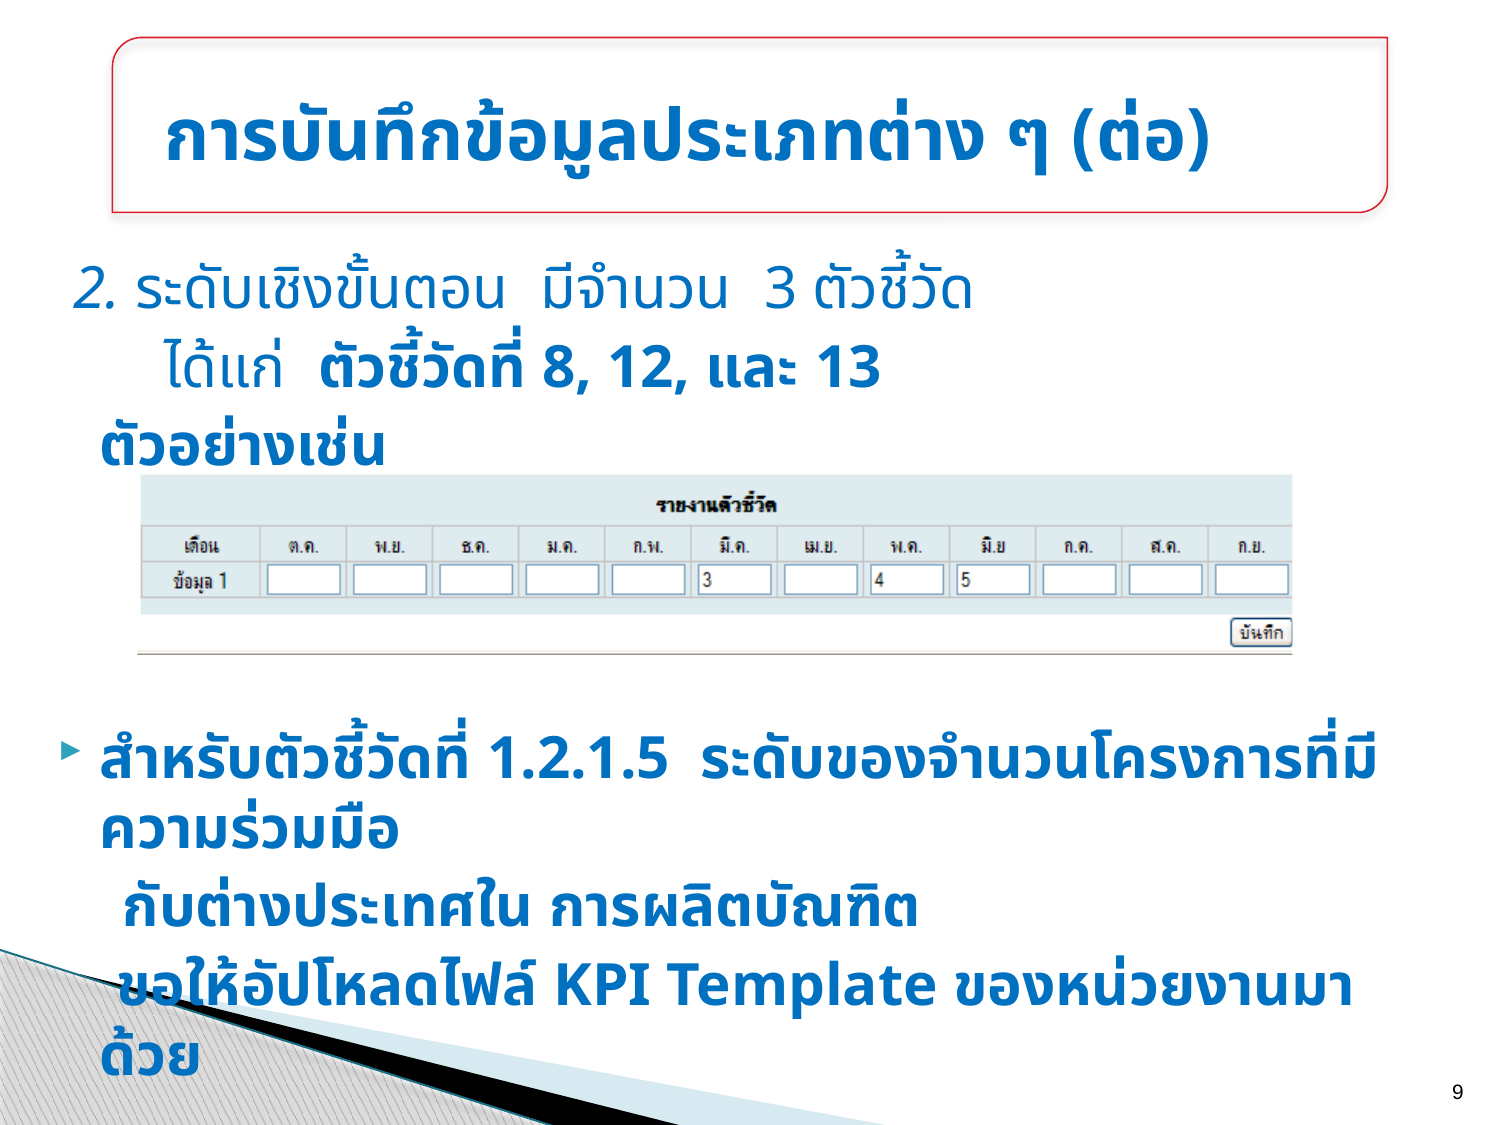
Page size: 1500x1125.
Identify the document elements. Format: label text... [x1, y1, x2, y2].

slide_number 9 [1418, 1051, 1479, 1112]
list 2. ระดับเชิงขั้นตอน มีจำนวน 3 ตัวชี้วัด ได้แก่ ตัวชี้วัดที่ 8, 12, และ 13 ตัวอย่างเช่น สำหรับตัวชี้วัดที่ 1.2.1.5 ระดับของจำนวนโครงการที่มีความร่วมมือ กับต่างประเทศใน การผลิตบัณฑิต ขอให้อัปโหลดไฟล์ KPI Template ของหน่วยงานมาด้วย [24, 242, 1463, 963]
picture [137, 474, 1293, 656]
text_box [111, 36, 1389, 214]
